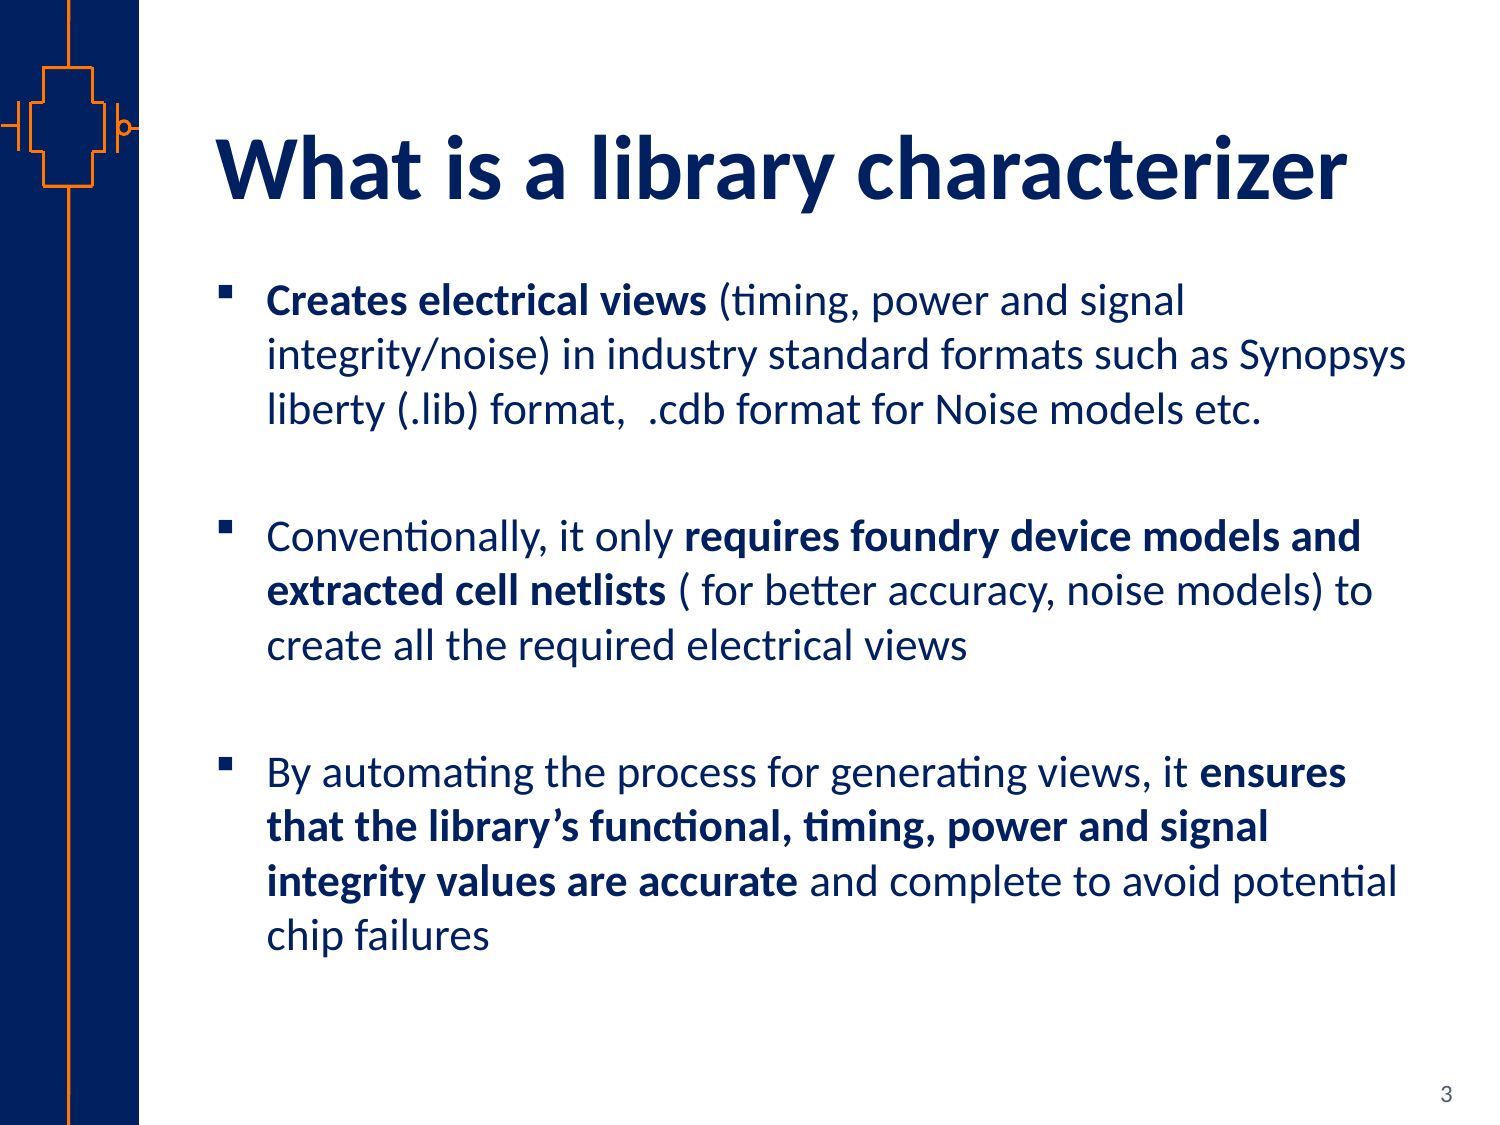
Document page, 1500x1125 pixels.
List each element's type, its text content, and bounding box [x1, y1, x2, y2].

slide_number 3 [1425, 1062, 1488, 1123]
title What is a library characterizer [200, 37, 1388, 225]
list Creates electrical views (timing, power and signal integrity/noise) in industry standard formats such as Synopsys liberty (.lib) format, .cdb format for Noise models etc. Conventionally, it only requires foundry device models and extracted cell netlists ( for better accuracy, noise models) to create all the required electrical views By automating the process for generating views, it ensures that the library’s functional, timing, power and signal integrity values are accurate and complete to avoid potential chip failures [200, 262, 1425, 988]
